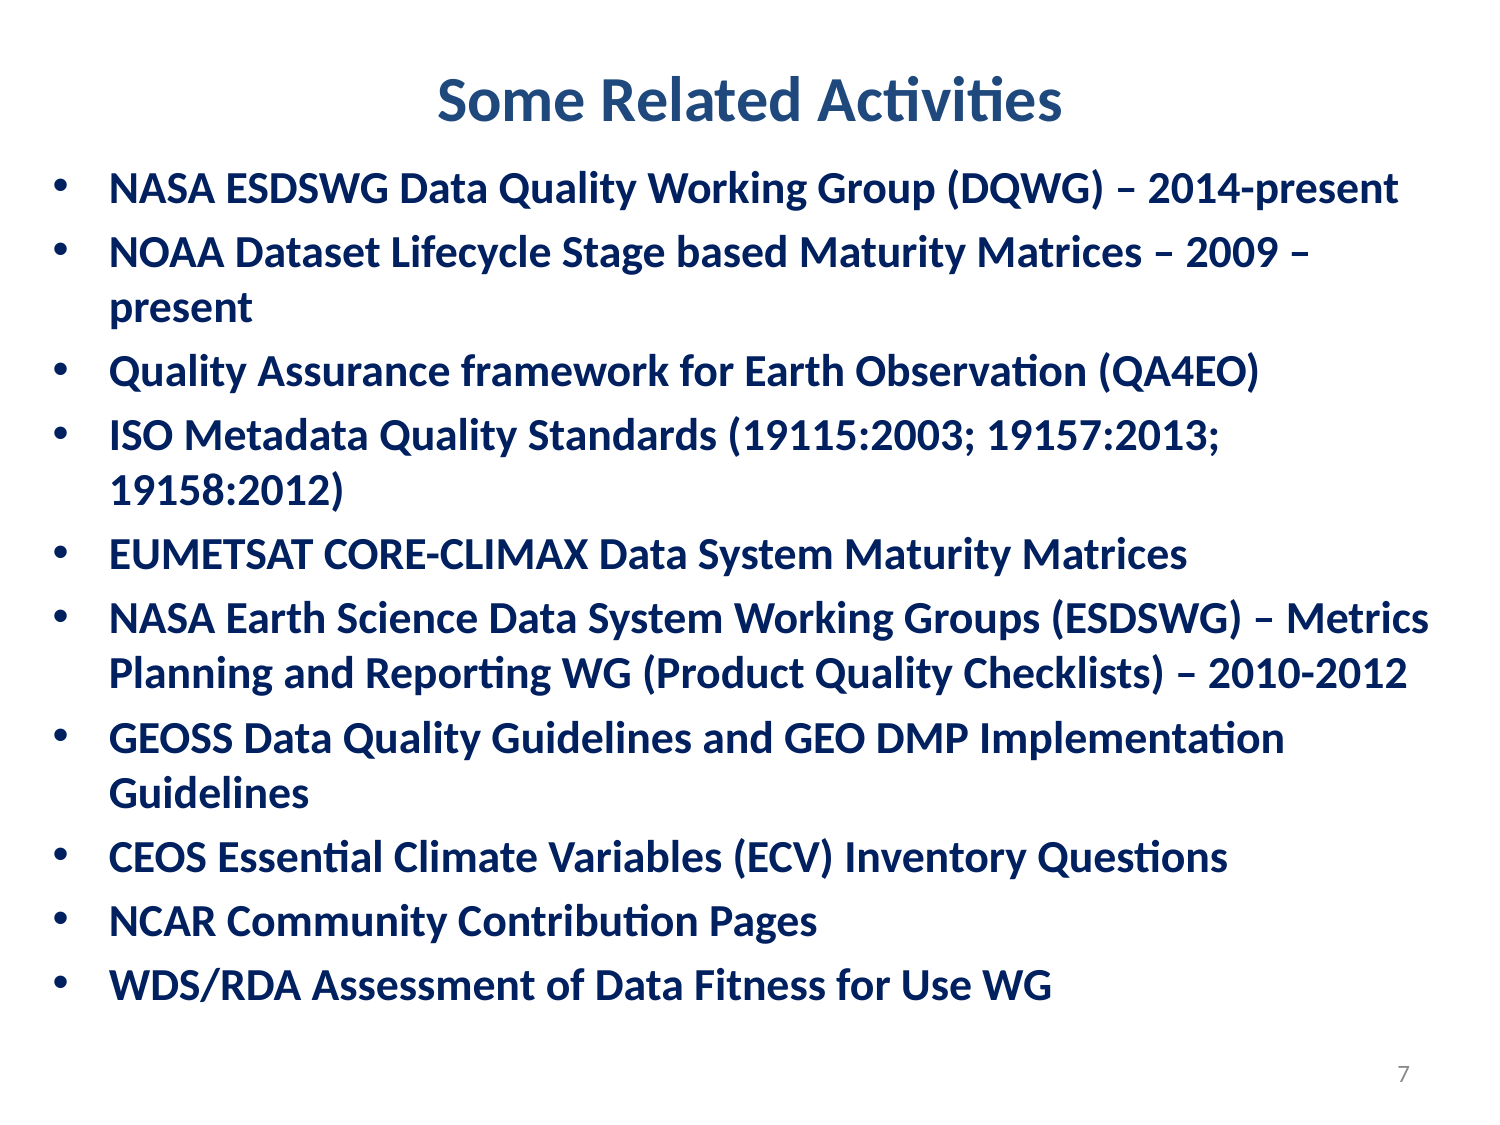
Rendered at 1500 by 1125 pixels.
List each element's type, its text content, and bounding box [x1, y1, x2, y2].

slide_number 7 [1074, 1042, 1425, 1103]
title Some Related Activities [75, 50, 1425, 143]
list NASA ESDSWG Data Quality Working Group (DQWG) – 2014-present NOAA Dataset Lifecycle Stage based Maturity Matrices – 2009 – present Quality Assurance framework for Earth Observation (QA4EO) ISO Metadata Quality Standards (19115:2003; 19157:2013; 19158:2012) EUMETSAT CORE-CLIMAX Data System Maturity Matrices NASA Earth Science Data System Working Groups (ESDSWG) – Metrics Planning and Reporting WG (Product Quality Checklists) – 2010-2012 GEOSS Data Quality Guidelines and GEO DMP Implementation Guidelines CEOS Essential Climate Variables (ECV) Inventory Questions NCAR Community Contribution Pages WDS/RDA Assessment of Data Fitness for Use WG [37, 149, 1463, 1038]
